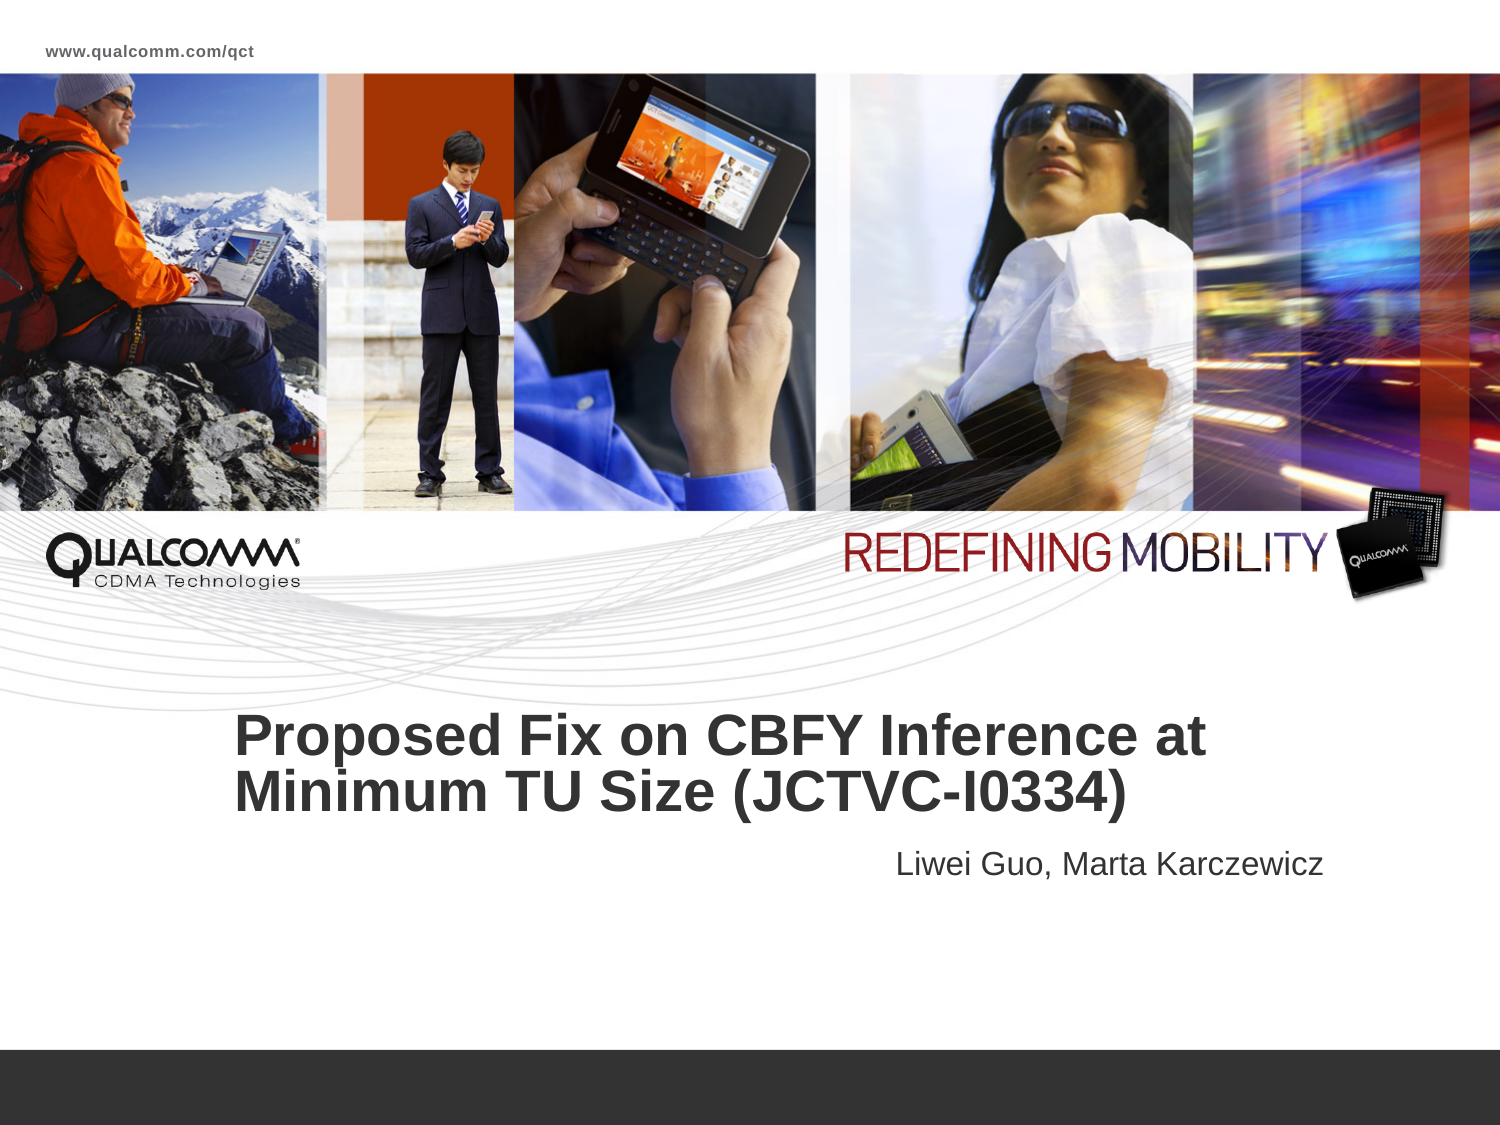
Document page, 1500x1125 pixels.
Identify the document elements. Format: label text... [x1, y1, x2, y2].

picture [0, 12, 1500, 744]
subtitle Liwei Guo, Marta Karczewicz [343, 833, 1341, 936]
picture [30, 1048, 372, 1052]
title Proposed Fix on CBFY Inference at Minimum TU Size (JCTVC-I0334) [219, 589, 1478, 831]
